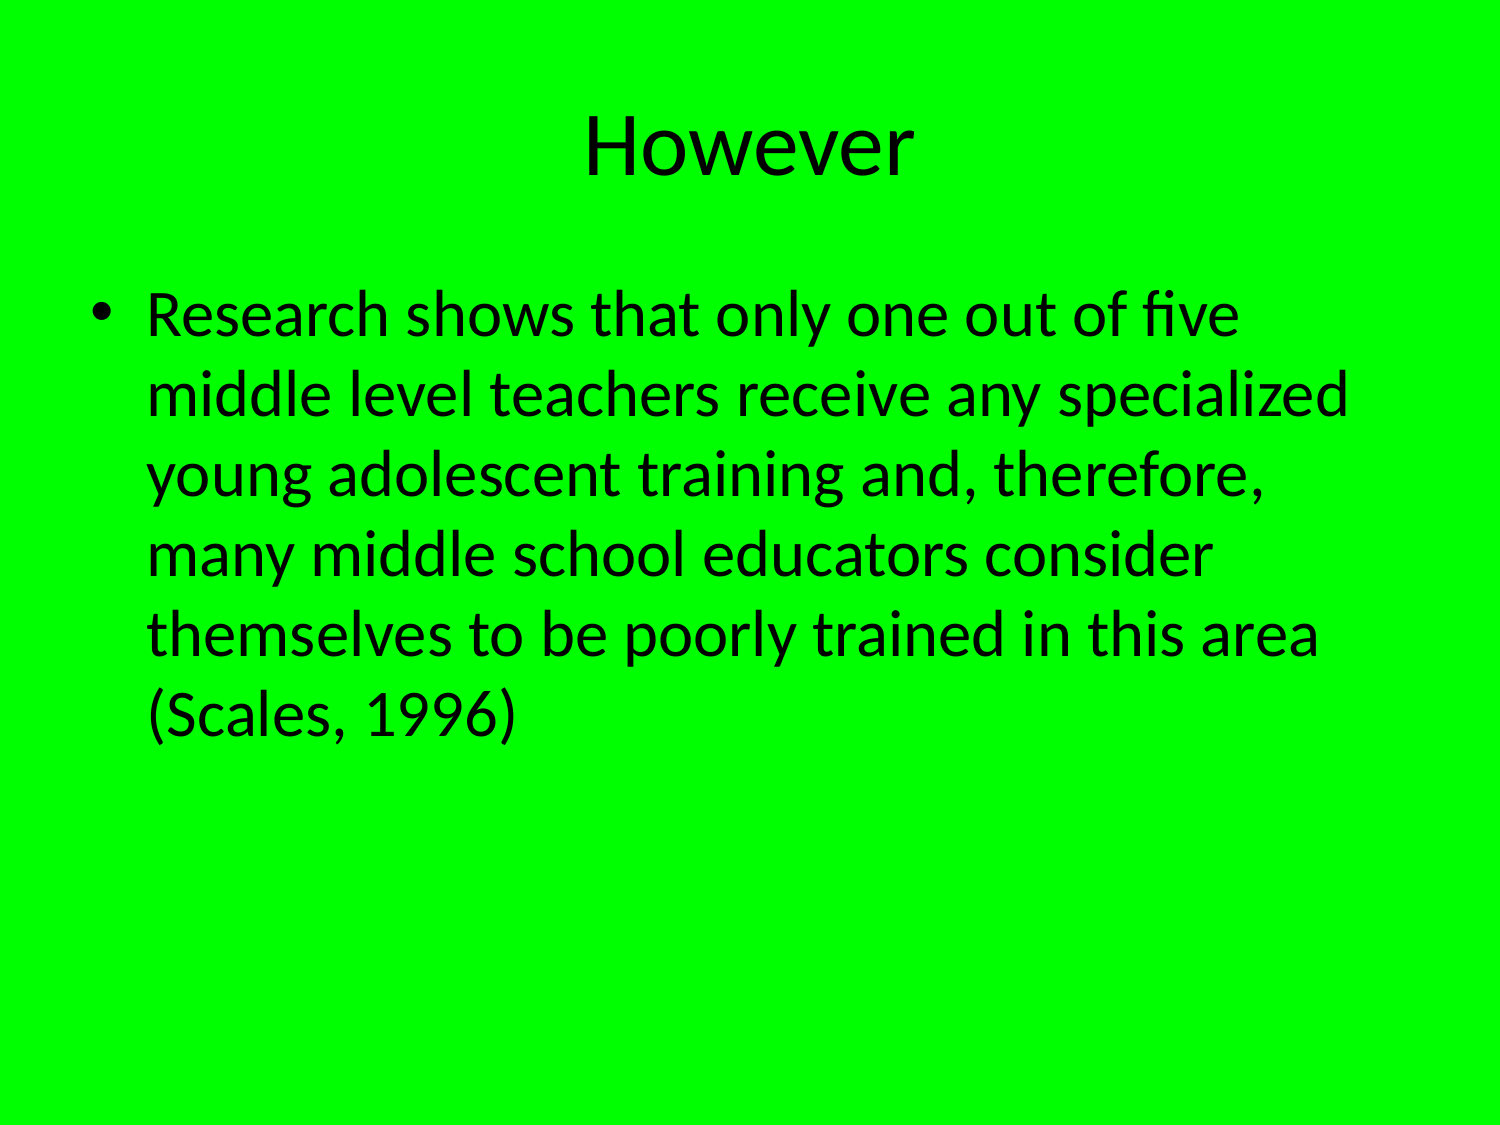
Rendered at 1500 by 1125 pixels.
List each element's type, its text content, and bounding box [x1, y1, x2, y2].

list Research shows that only one out of five middle level teachers receive any specialized young adolescent training and, therefore, many middle school educators consider themselves to be poorly trained in this area (Scales, 1996) [75, 262, 1425, 1005]
title However [75, 45, 1425, 233]
